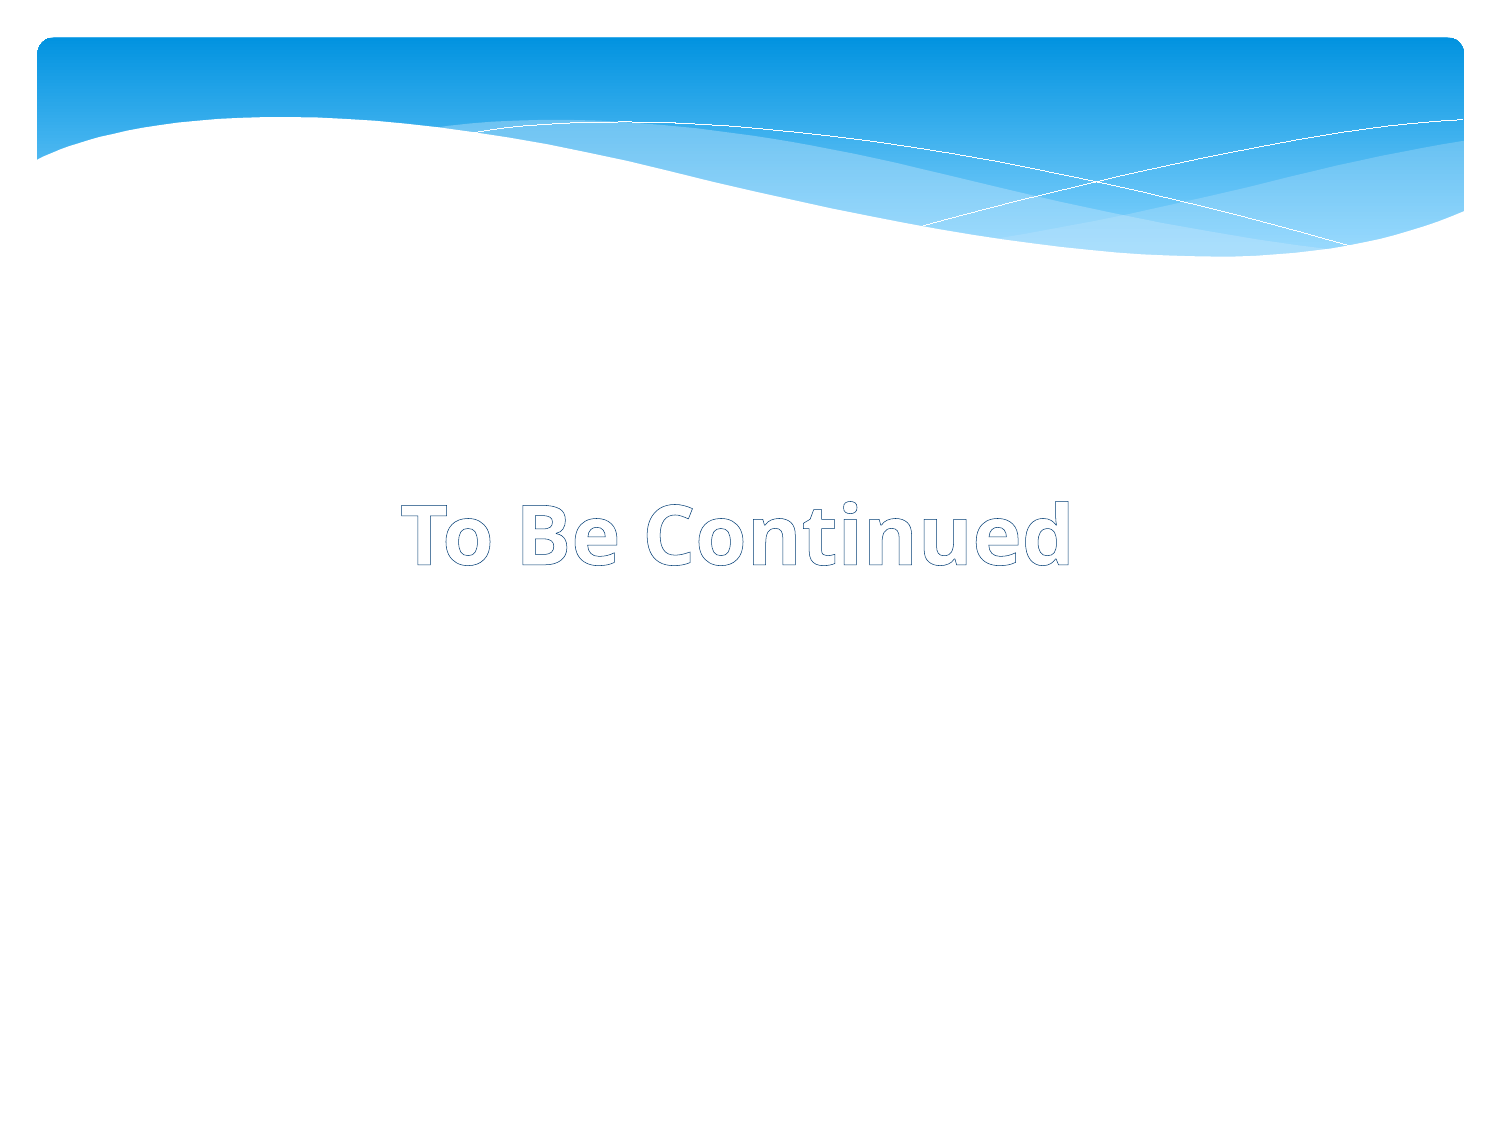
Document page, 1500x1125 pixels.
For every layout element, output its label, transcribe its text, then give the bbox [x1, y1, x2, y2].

text_box To Be Continued [375, 474, 1100, 589]
